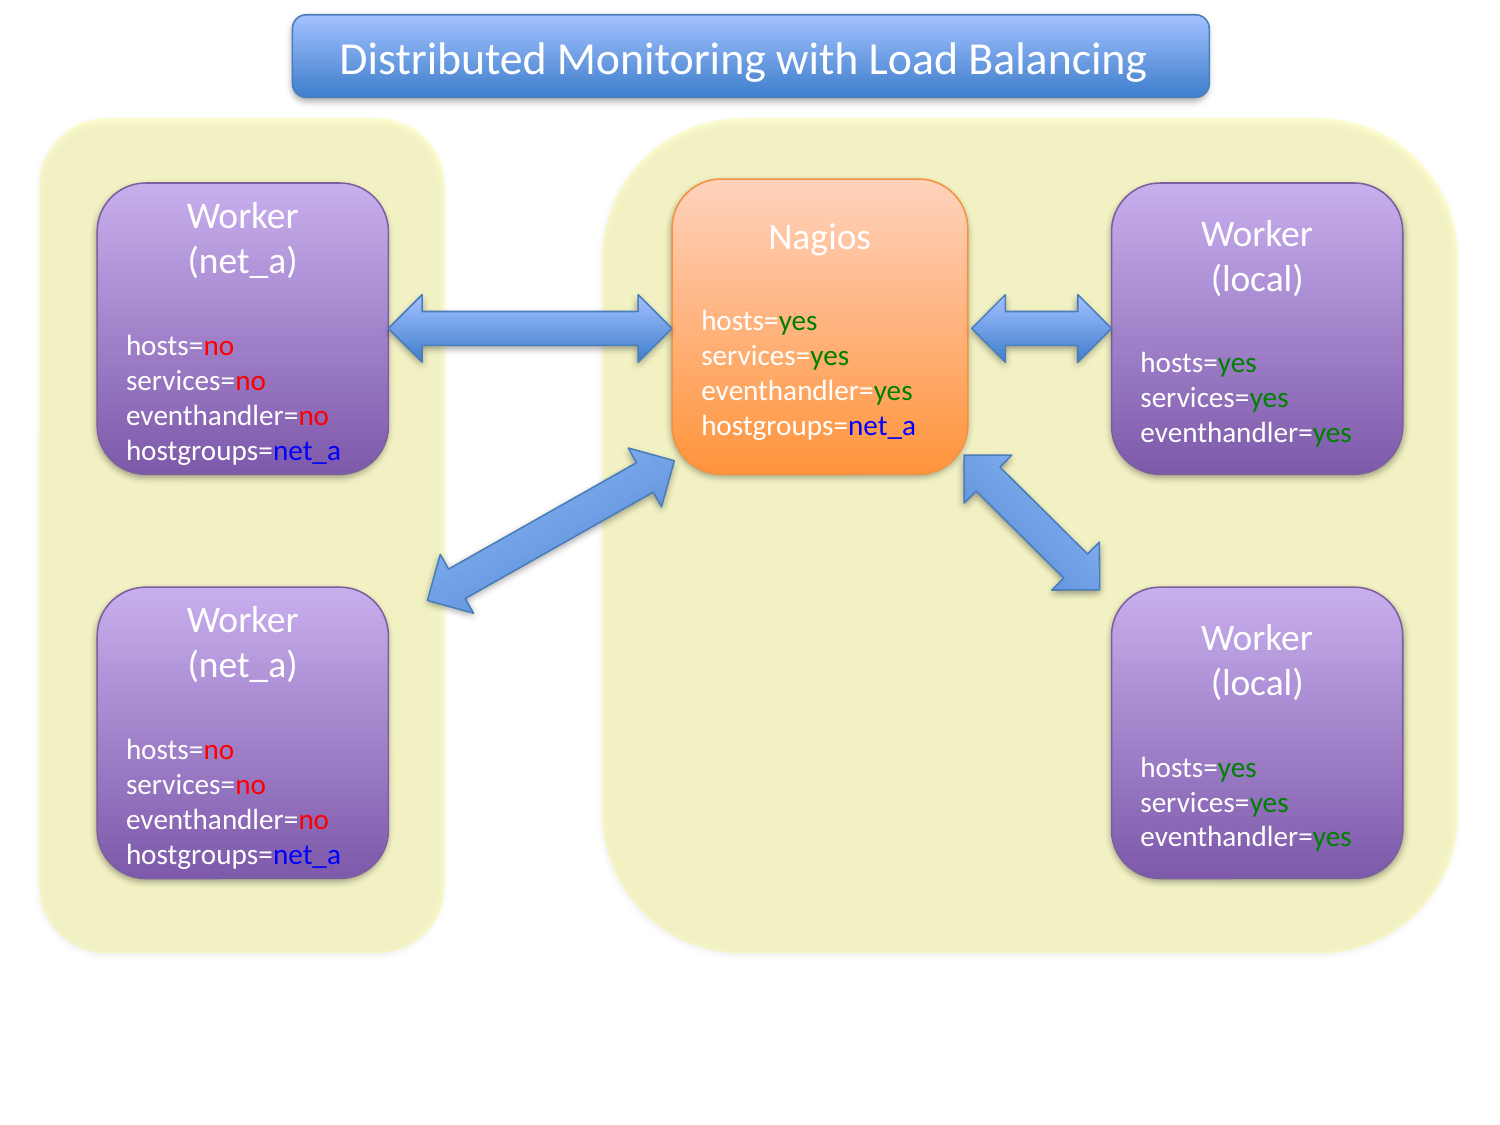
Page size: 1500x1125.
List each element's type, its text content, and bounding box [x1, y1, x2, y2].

text_box Worker (local) hosts=yes services=yes eventhandler=yes [1110, 586, 1404, 880]
text_box Worker (local) hosts=yes services=yes eventhandler=yes [1110, 182, 1404, 476]
text_box Distributed Monitoring with Load Balancing [291, 13, 1211, 99]
text_box [601, 117, 1459, 955]
text_box Worker (net_a) hosts=no services=no eventhandler=no hostgroups=net_a [96, 586, 390, 880]
text_box Nagios hosts=yes services=yes eventhandler=yes hostgroups=net_a [671, 178, 969, 476]
text_box [387, 293, 673, 363]
text_box [38, 117, 446, 955]
text_box [971, 293, 1113, 363]
text_box Worker (net_a) hosts=no services=no eventhandler=no hostgroups=net_a [96, 182, 390, 476]
text_box [426, 447, 676, 614]
text_box [963, 454, 1101, 591]
